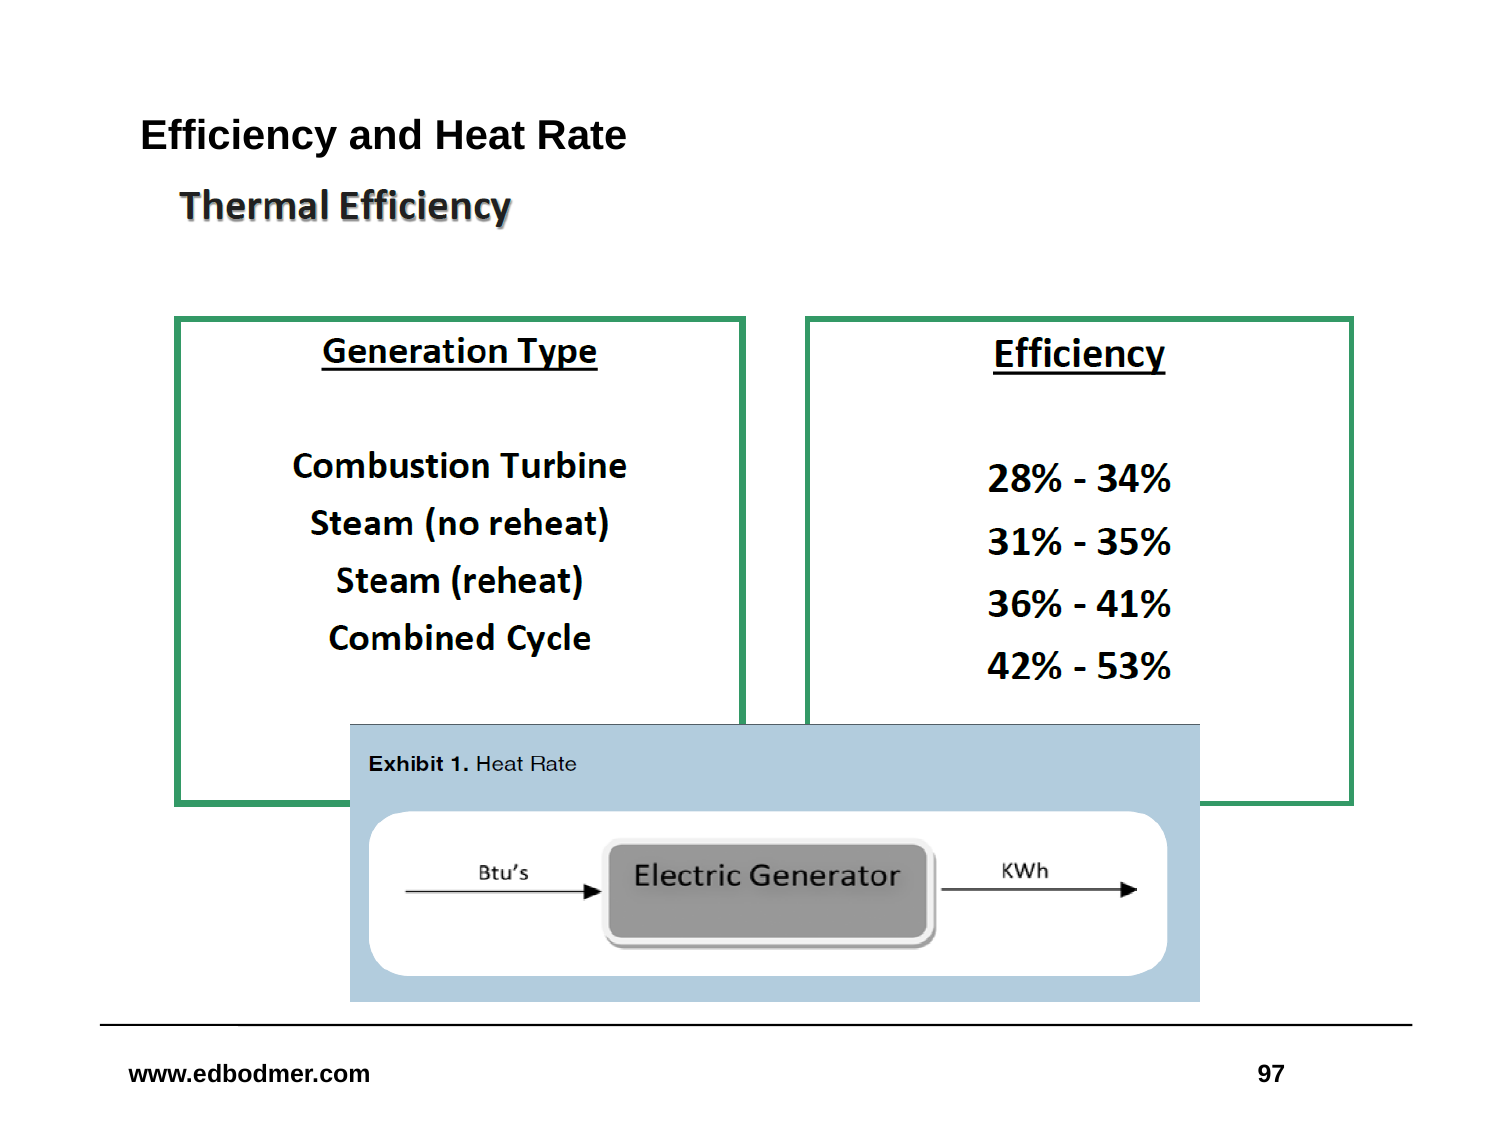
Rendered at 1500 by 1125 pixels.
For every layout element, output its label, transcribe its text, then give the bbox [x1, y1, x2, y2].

picture [349, 724, 1201, 1002]
title Efficiency and Heat Rate [125, 99, 1288, 160]
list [124, 162, 1376, 826]
